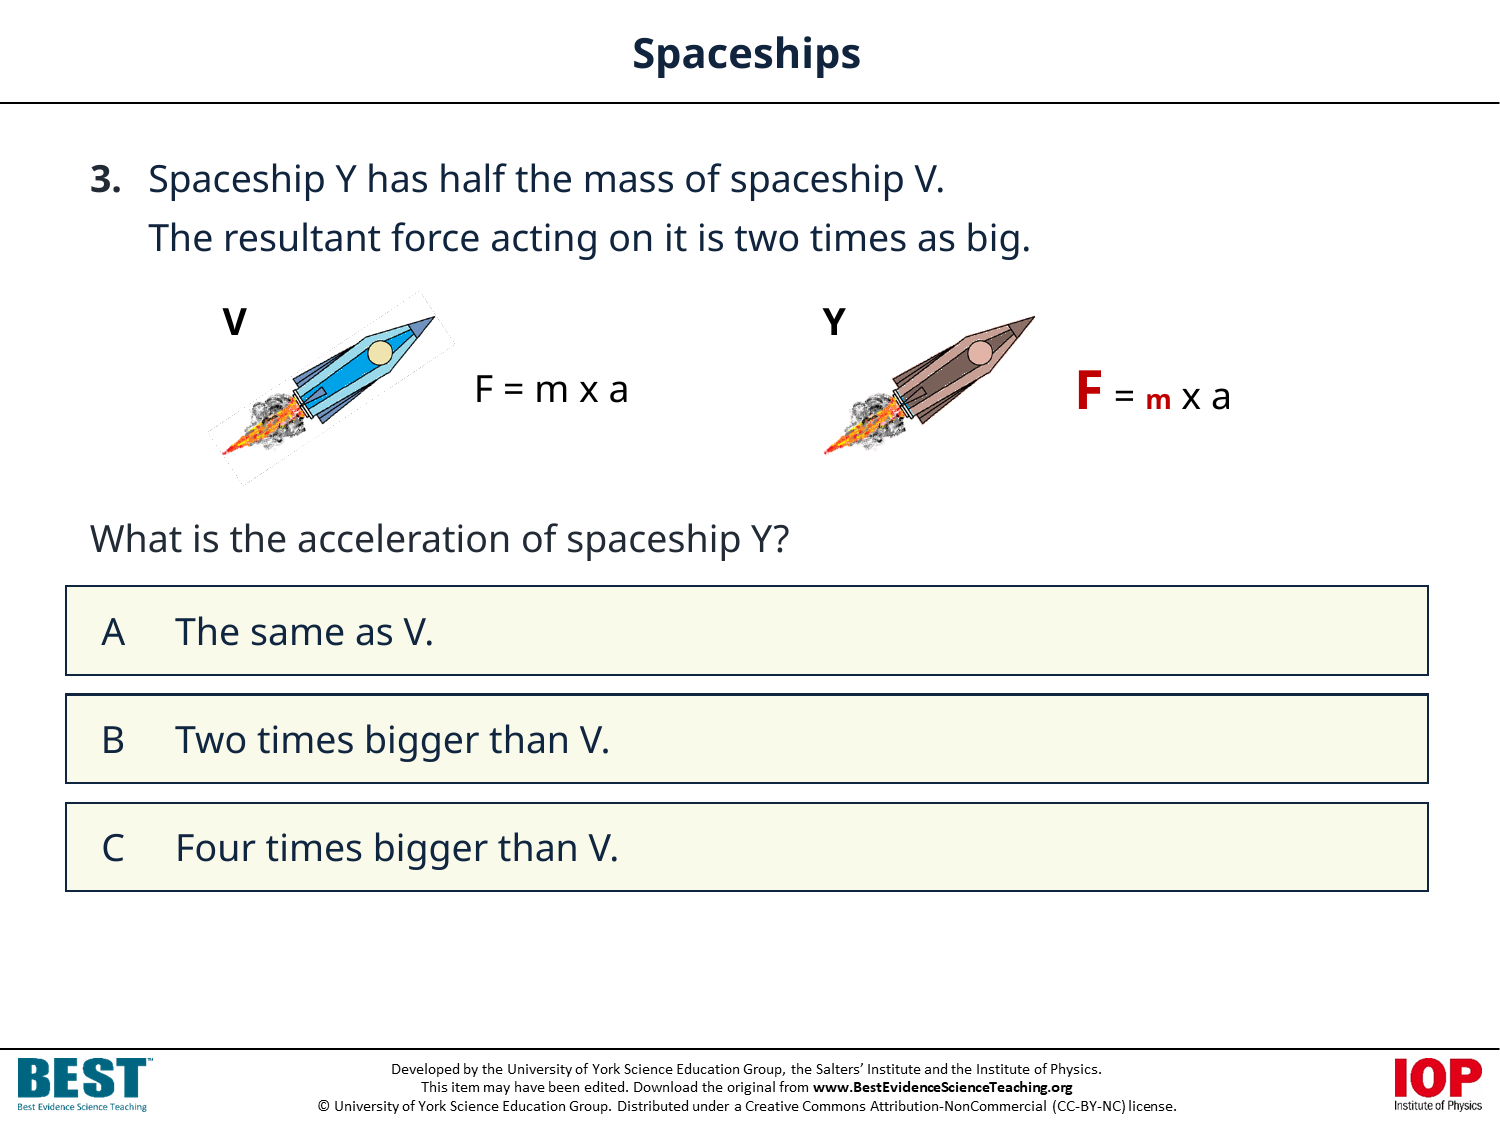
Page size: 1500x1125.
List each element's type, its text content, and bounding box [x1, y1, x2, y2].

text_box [207, 290, 685, 486]
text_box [762, 277, 1287, 496]
text_box Spaceships [23, 4, 1471, 99]
picture [0, 102, 1500, 1125]
